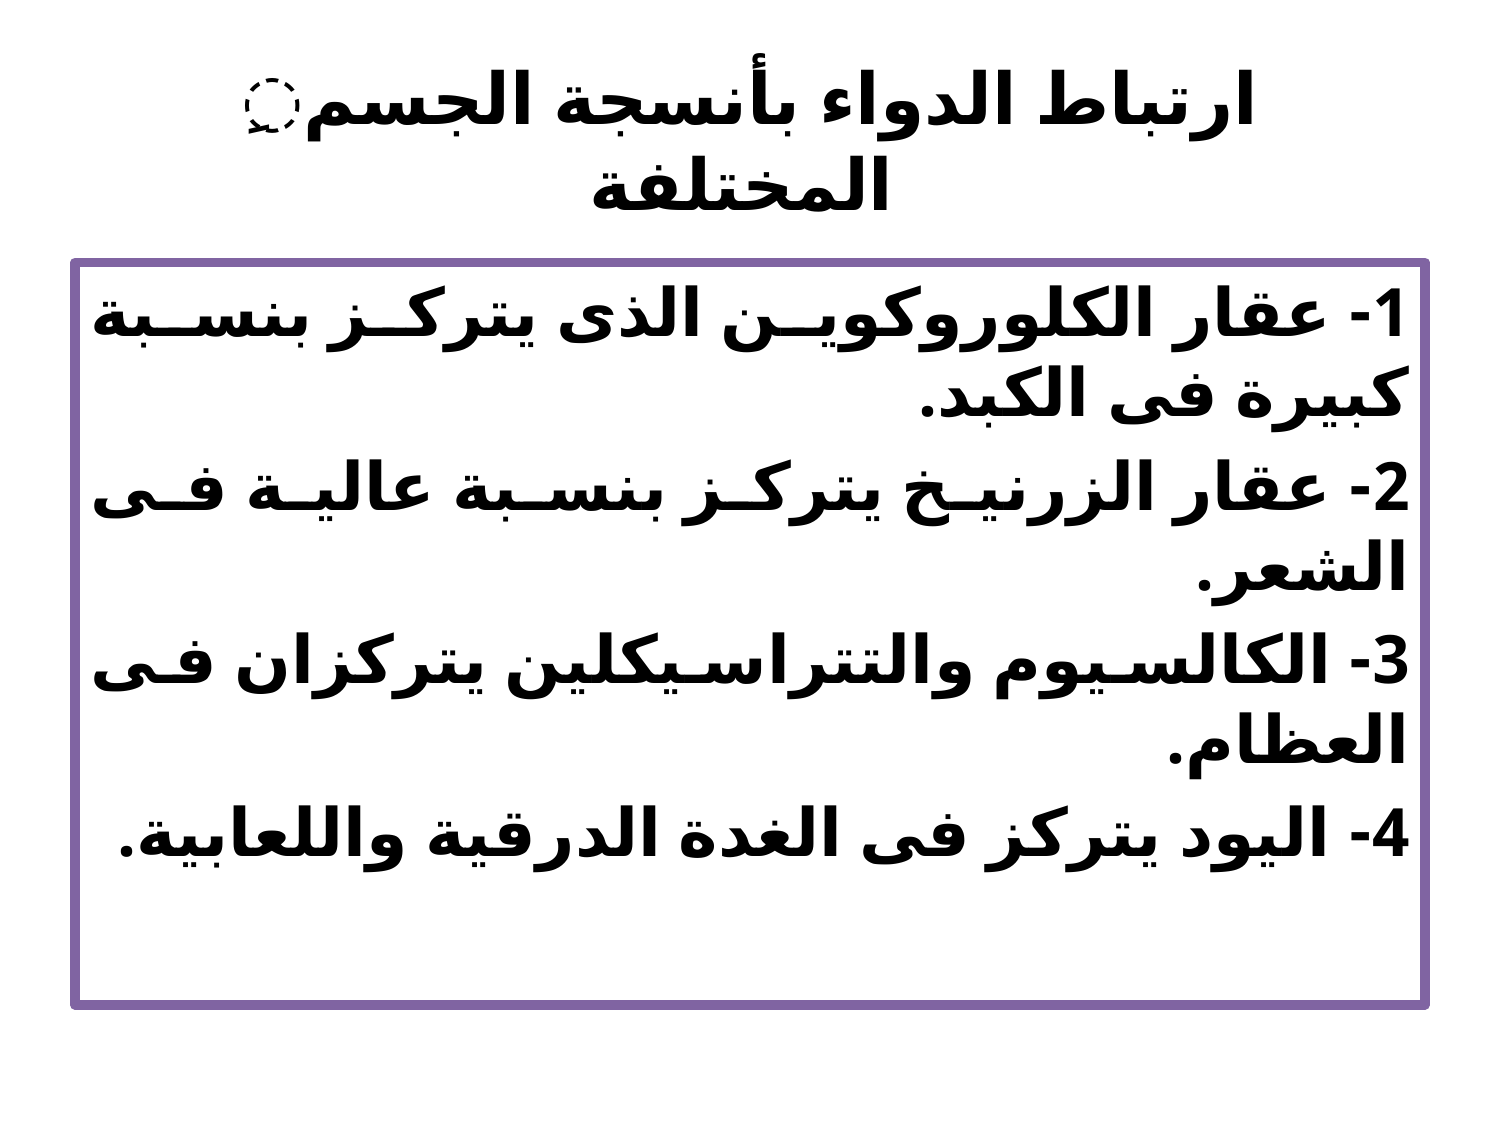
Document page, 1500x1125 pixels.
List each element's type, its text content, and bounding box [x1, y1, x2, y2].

list 1- عقار الكلوروكوين الذى يتركز بنسبة كبيرة فى الكبد. 2- عقار الزرنيخ يتركز بنسبة عالية فى الشعر. 3- الكالسيوم والتتراسيكلين يتركزان فى العظام. 4- اليود يتركز فى الغدة الدرقية واللعابية. [75, 262, 1425, 1005]
title ِارتباط الدواء بأنسجة الجسم المختلفة [75, 45, 1425, 233]
